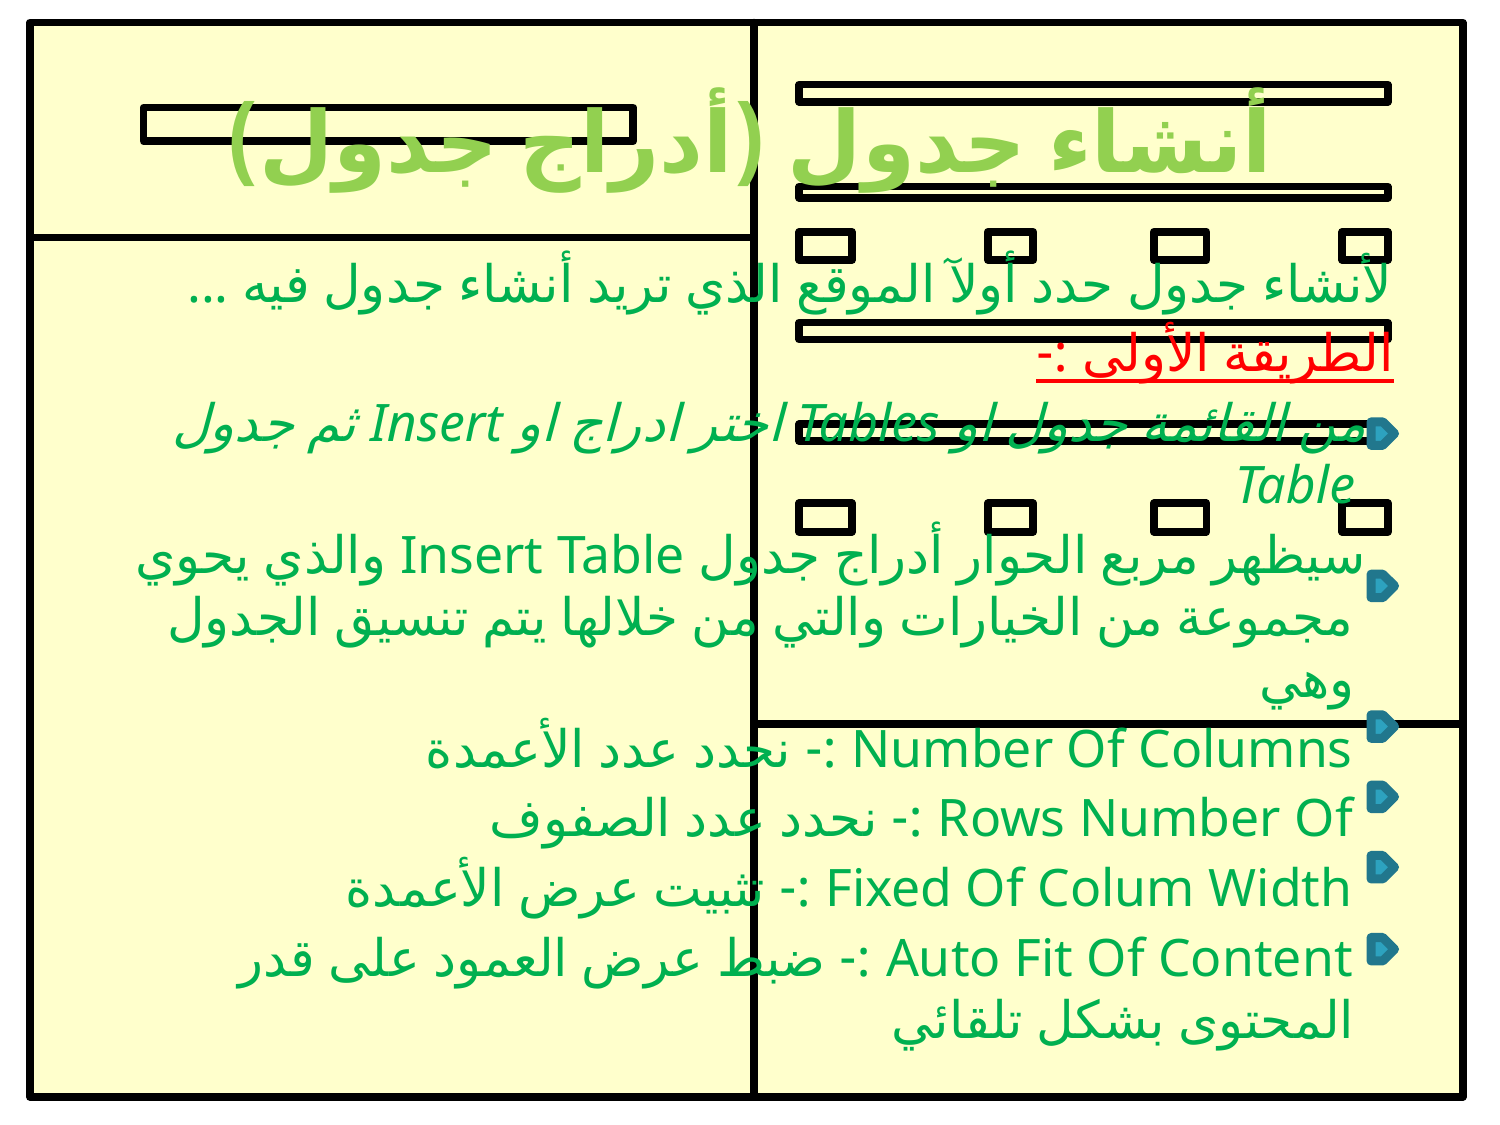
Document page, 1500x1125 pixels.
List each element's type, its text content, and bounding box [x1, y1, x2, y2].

text_box [1366, 417, 1400, 450]
text_box [1366, 710, 1400, 743]
text_box [1366, 780, 1400, 814]
list لأنشاء جدول حدد أولآ الموقع الذي تريد أنشاء جدول فيه ... الطريقة الأولى :- من القائمة جدول او Tables اختر ادراج او Insert ثم جدول Table سيظهر مربع الحوار أدراج جدول Insert Table والذي يحوي مجموعة من الخيارات والتي من خلالها يتم تنسيق الجدول وهي Number Of Columns :- نحدد عدد الأعمدة Rows Number Of :- نحدد عدد الصفوف Fixed Of Colum Width :- تثبيت عرض الأعمدة Auto Fit Of Content :- ضبط عرض العمود على قدر المحتوى بشكل تلقائي [75, 243, 1425, 1067]
text_box [1366, 932, 1400, 966]
text_box [1366, 850, 1400, 884]
title أنشاء جدول (أدراج جدول) [75, 45, 1425, 233]
text_box [1366, 569, 1400, 603]
